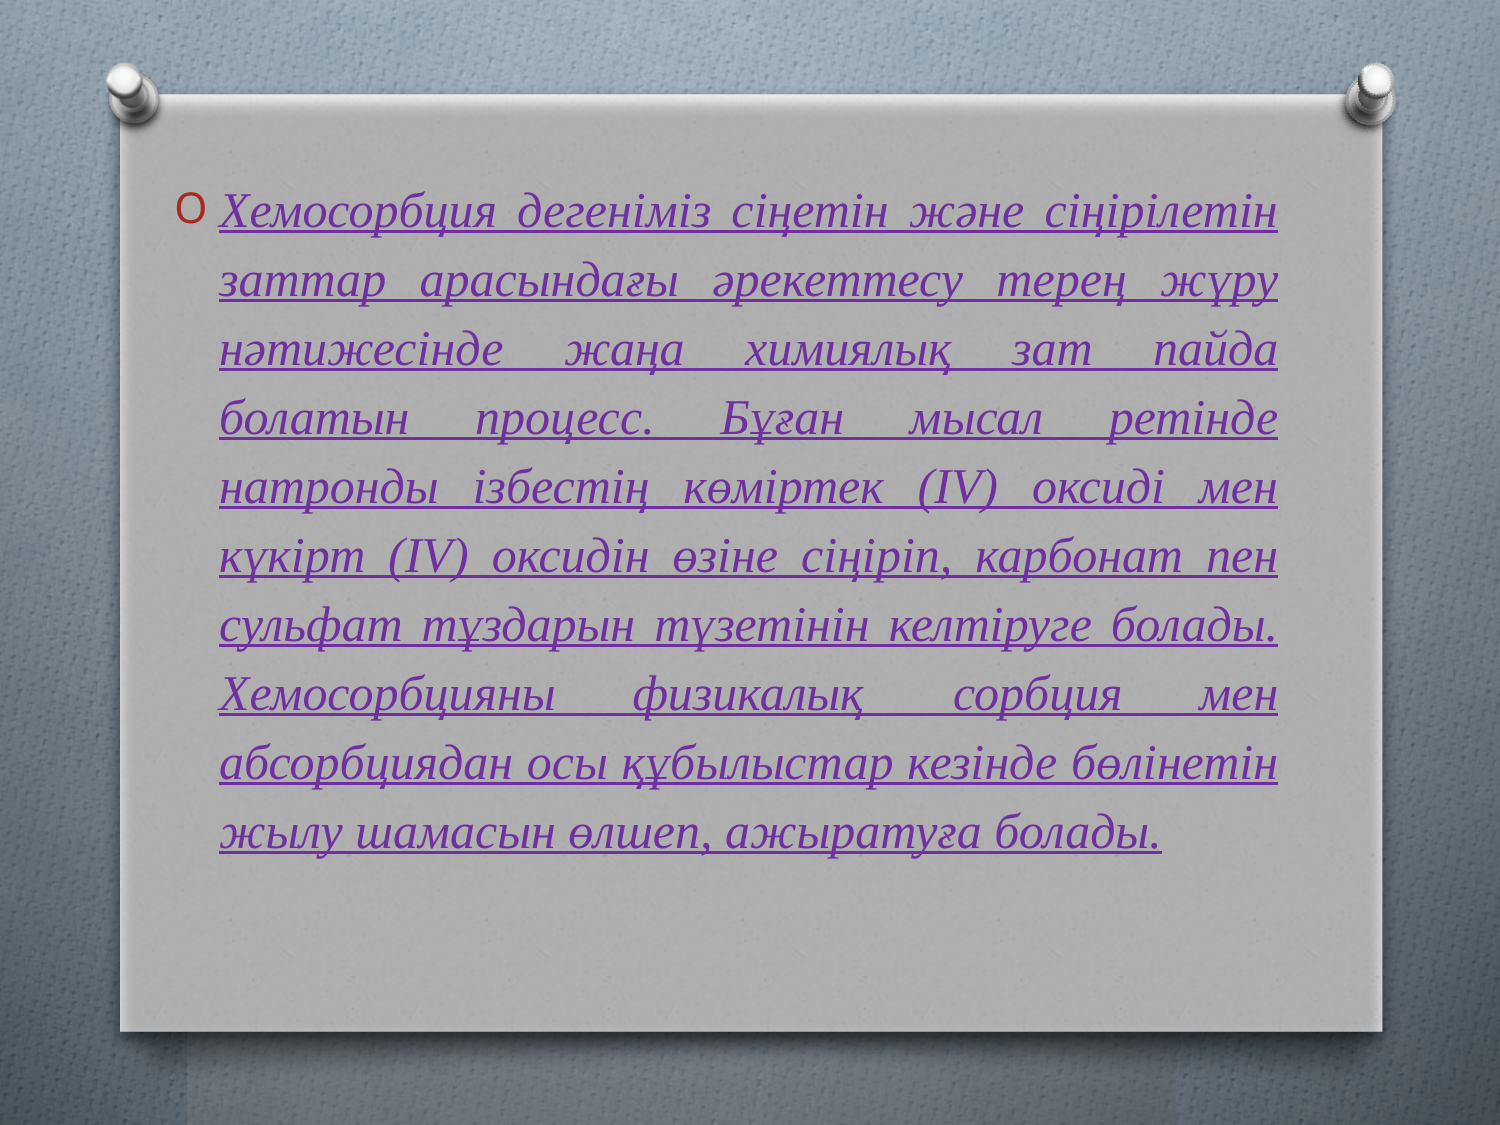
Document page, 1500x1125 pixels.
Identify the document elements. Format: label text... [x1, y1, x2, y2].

picture [75, 31, 197, 152]
picture [1317, 35, 1439, 156]
list Хемосорбция дегеніміз сіңетін және сіңірілетін заттар арасындағы әрекеттесу терең жүру нәтижесінде жаңа химиялық зат пайда болатын процесс. Бұған мысал ретінде натронды ізбестің көміртек (IV) оксиді мен күкірт (IV) оксидін өзіне сіңіріп, карбонат пен сульфат тұздарын түзетінін келтіруге болады. Хемосорбцияны физикалық сорбция мен абсорбциядан осы құбылыстар кезінде бөлінетін жылу шамасын өлшеп, ажыратуға болады. [159, 160, 1294, 988]
